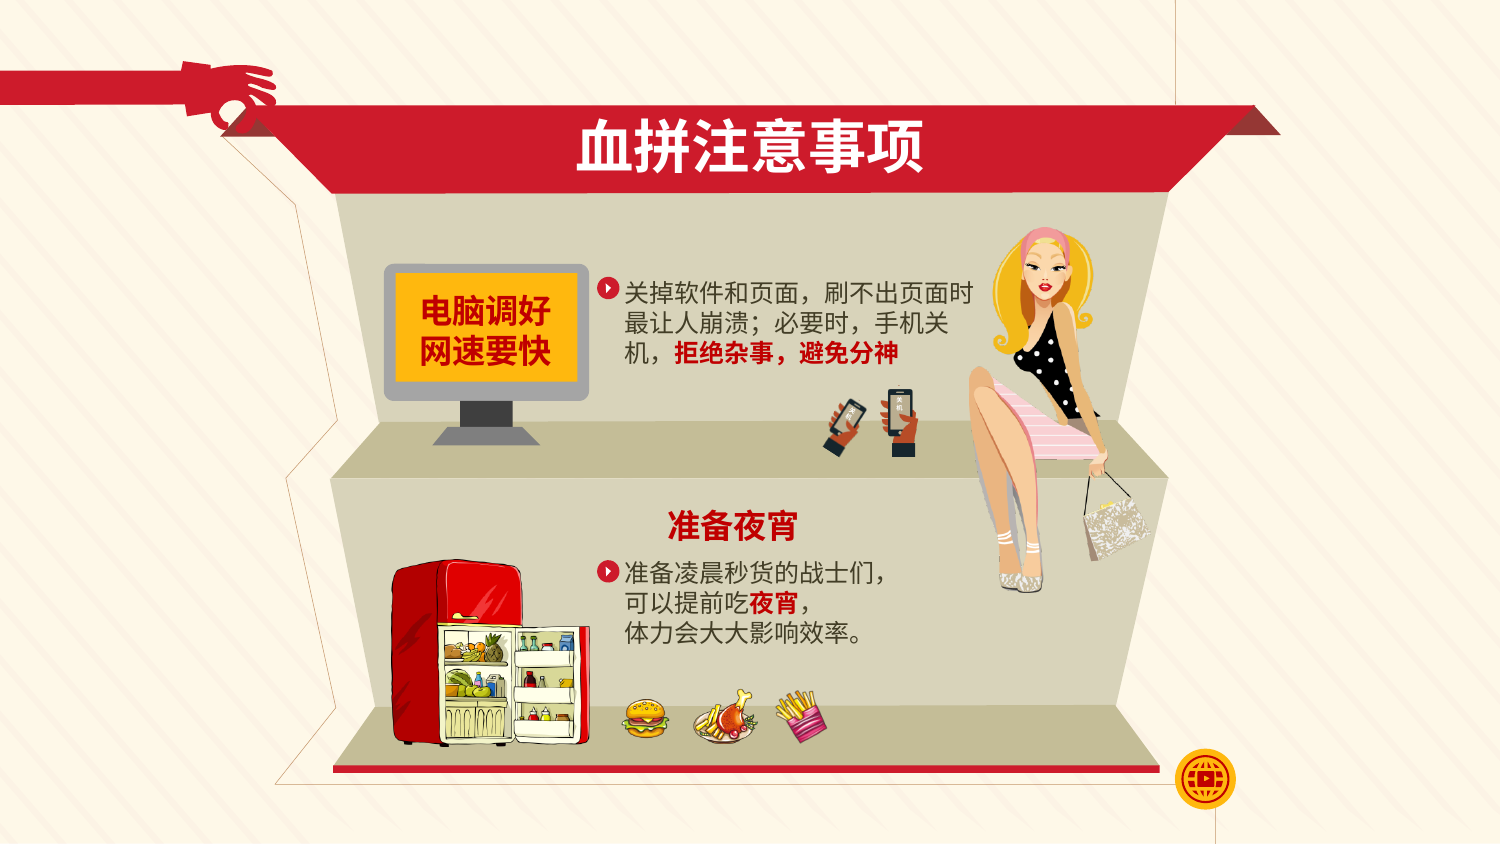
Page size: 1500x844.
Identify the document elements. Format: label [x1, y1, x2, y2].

picture [391, 559, 590, 747]
text_box [596, 276, 620, 300]
picture [606, 693, 670, 742]
picture [776, 676, 827, 745]
text_box [1174, 748, 1237, 810]
text_box [329, 203, 1171, 767]
text_box [596, 559, 620, 583]
text_box [827, 385, 927, 457]
text_box [383, 263, 590, 446]
picture [689, 676, 765, 750]
text_box [0, 0, 1500, 844]
text_box [219, 102, 1282, 194]
picture [969, 227, 1151, 594]
